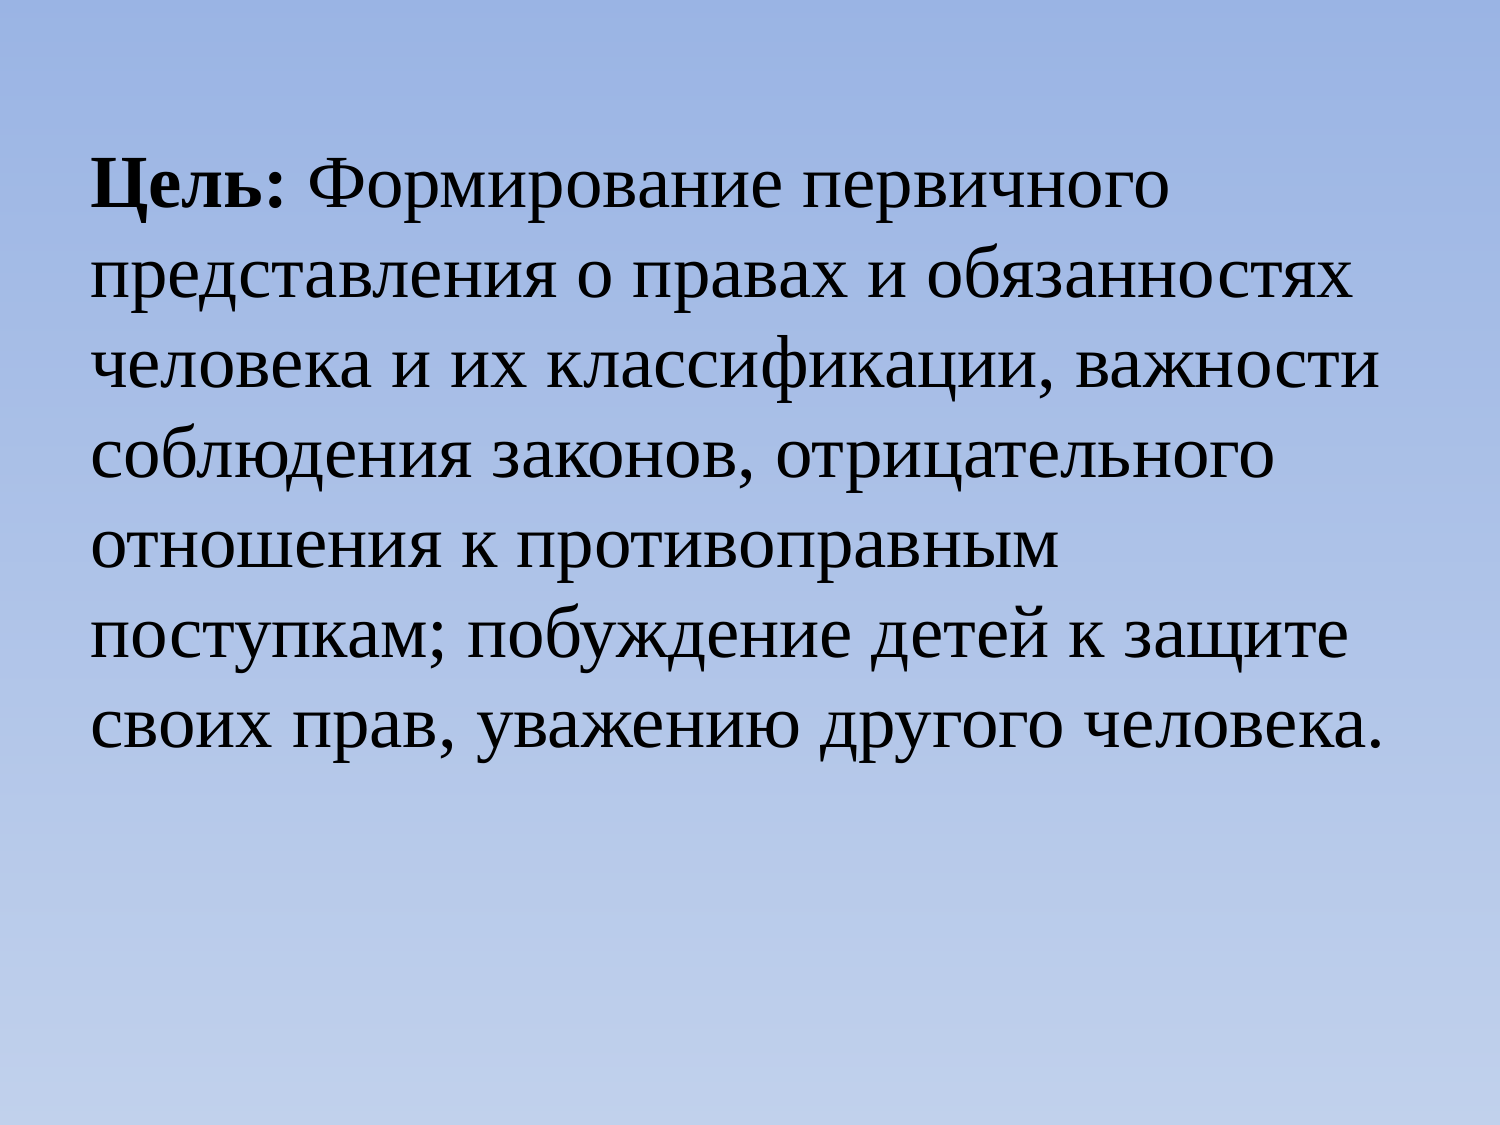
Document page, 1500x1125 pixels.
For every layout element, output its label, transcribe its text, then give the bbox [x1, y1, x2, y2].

list Цель: Формирование первичного представления о правах и обязанностях человека и их классификации, важности соблюдения законов, отрицательного отношения к противоправным поступкам; побуждение детей к защите своих прав, уважению другого человека. [75, 125, 1425, 976]
